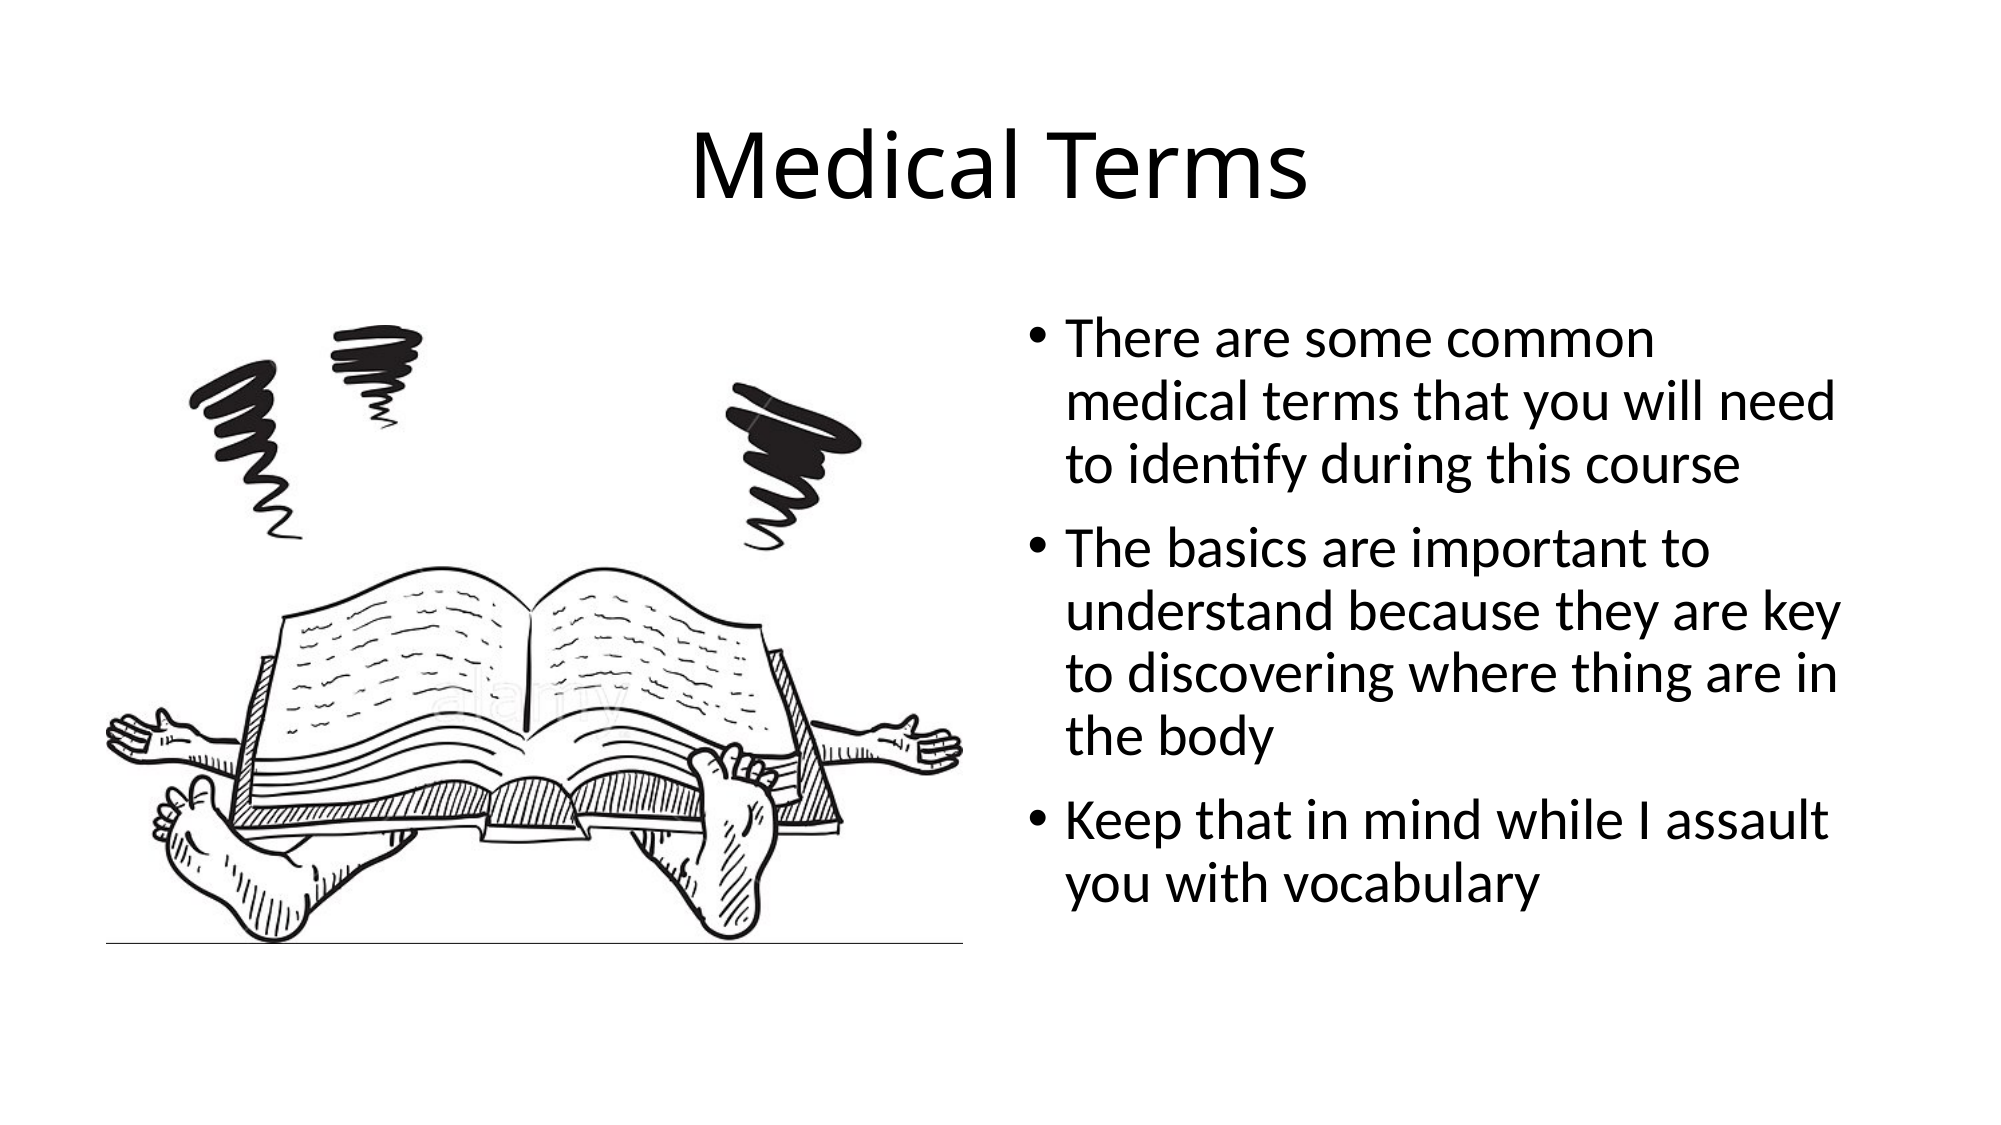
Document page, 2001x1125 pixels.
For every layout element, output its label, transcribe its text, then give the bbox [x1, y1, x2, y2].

picture [106, 325, 963, 944]
list There are some common medical terms that you will need to identify during this course The basics are important to understand because they are key to discovering where thing are in the body Keep that in mind while I assault you with vocabulary [1012, 299, 1863, 1014]
title Medical Terms [137, 59, 1863, 278]
